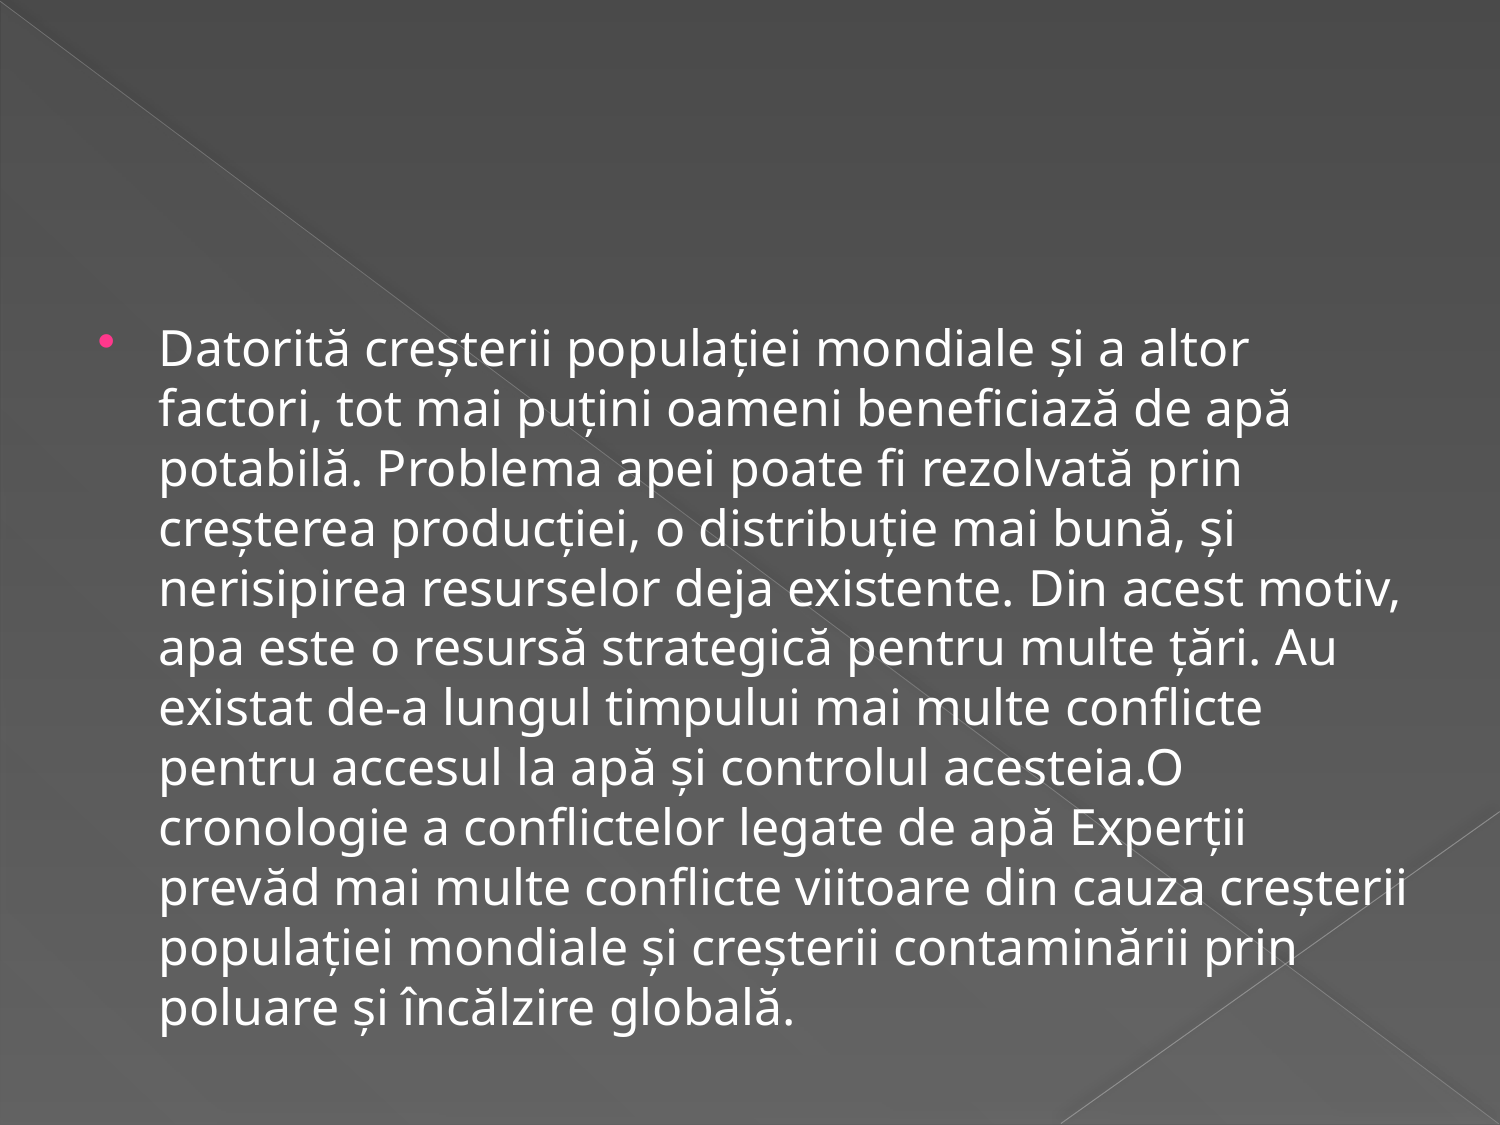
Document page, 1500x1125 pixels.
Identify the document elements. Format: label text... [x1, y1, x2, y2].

list Datorită creșterii populației mondiale și a altor factori, tot mai puțini oameni beneficiază de apă potabilă. Problema apei poate fi rezolvată prin creșterea producției, o distribuție mai bună, și nerisipirea resurselor deja existente. Din acest motiv, apa este o resursă strategică pentru multe țări. Au existat de-a lungul timpului mai multe conflicte pentru accesul la apă și controlul acesteia.O cronologie a conflictelor legate de apă Experții prevăd mai multe conflicte viitoare din cauza creșterii populației mondiale și creșterii contaminării prin poluare și încălzire globală. [75, 308, 1425, 1059]
